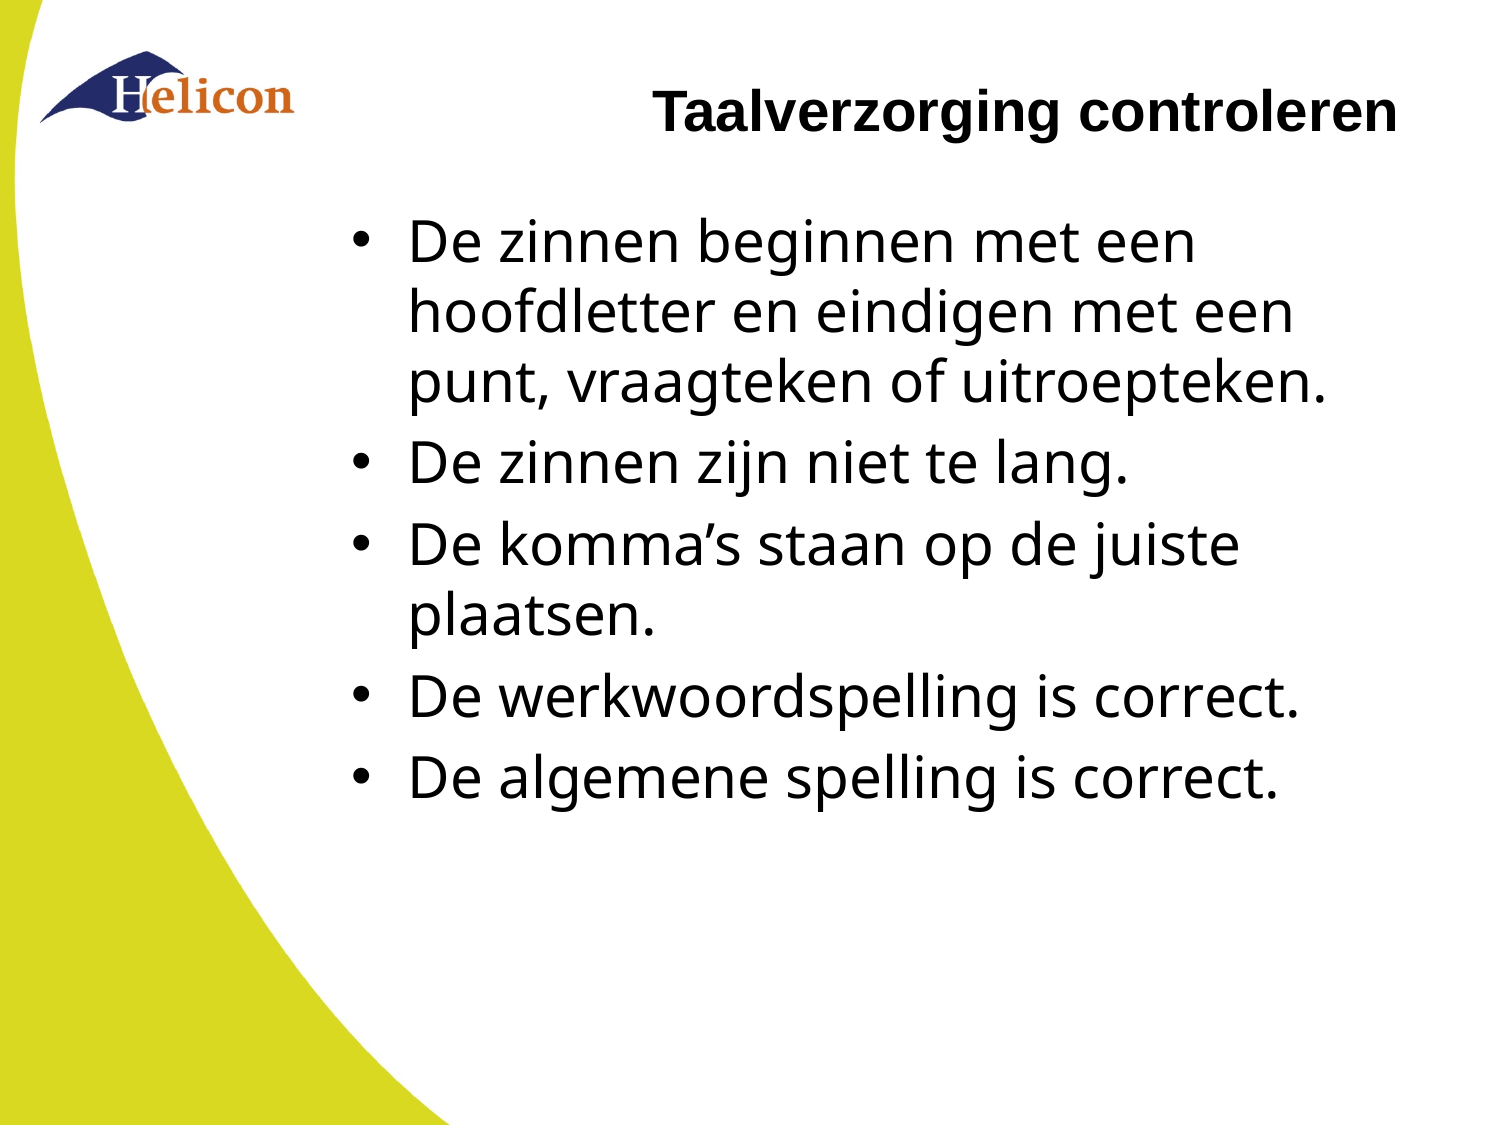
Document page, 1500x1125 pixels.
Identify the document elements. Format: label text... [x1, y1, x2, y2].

picture [0, 0, 1500, 1125]
list De zinnen beginnen met een hoofdletter en eindigen met een punt, vraagteken of uitroepteken. De zinnen zijn niet te lang. De komma’s staan op de juiste plaatsen. De werkwoordspelling is correct. De algemene spelling is correct. [336, 196, 1425, 1005]
title Taalverzorging controleren [324, 54, 1415, 161]
